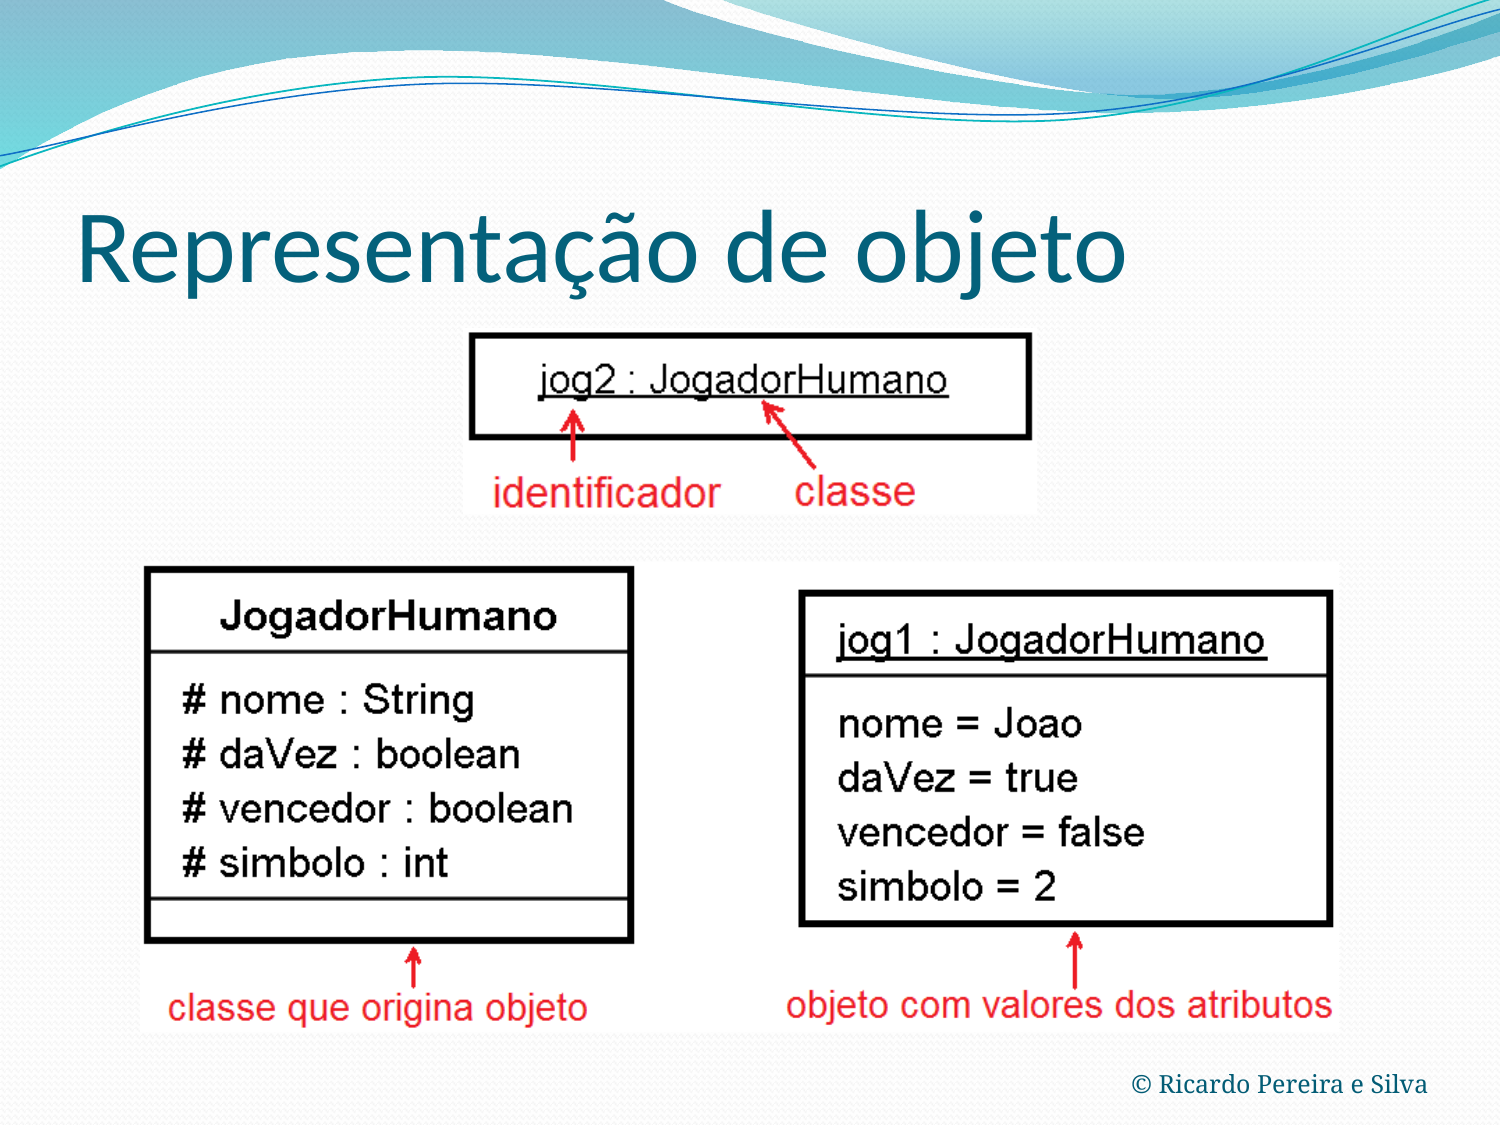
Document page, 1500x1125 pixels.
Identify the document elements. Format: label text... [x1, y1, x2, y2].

title Representação de objeto [75, 115, 1425, 303]
picture [140, 562, 1339, 1032]
picture [462, 327, 1037, 515]
footer © Ricardo Pereira e Silva [1101, 1042, 1429, 1103]
